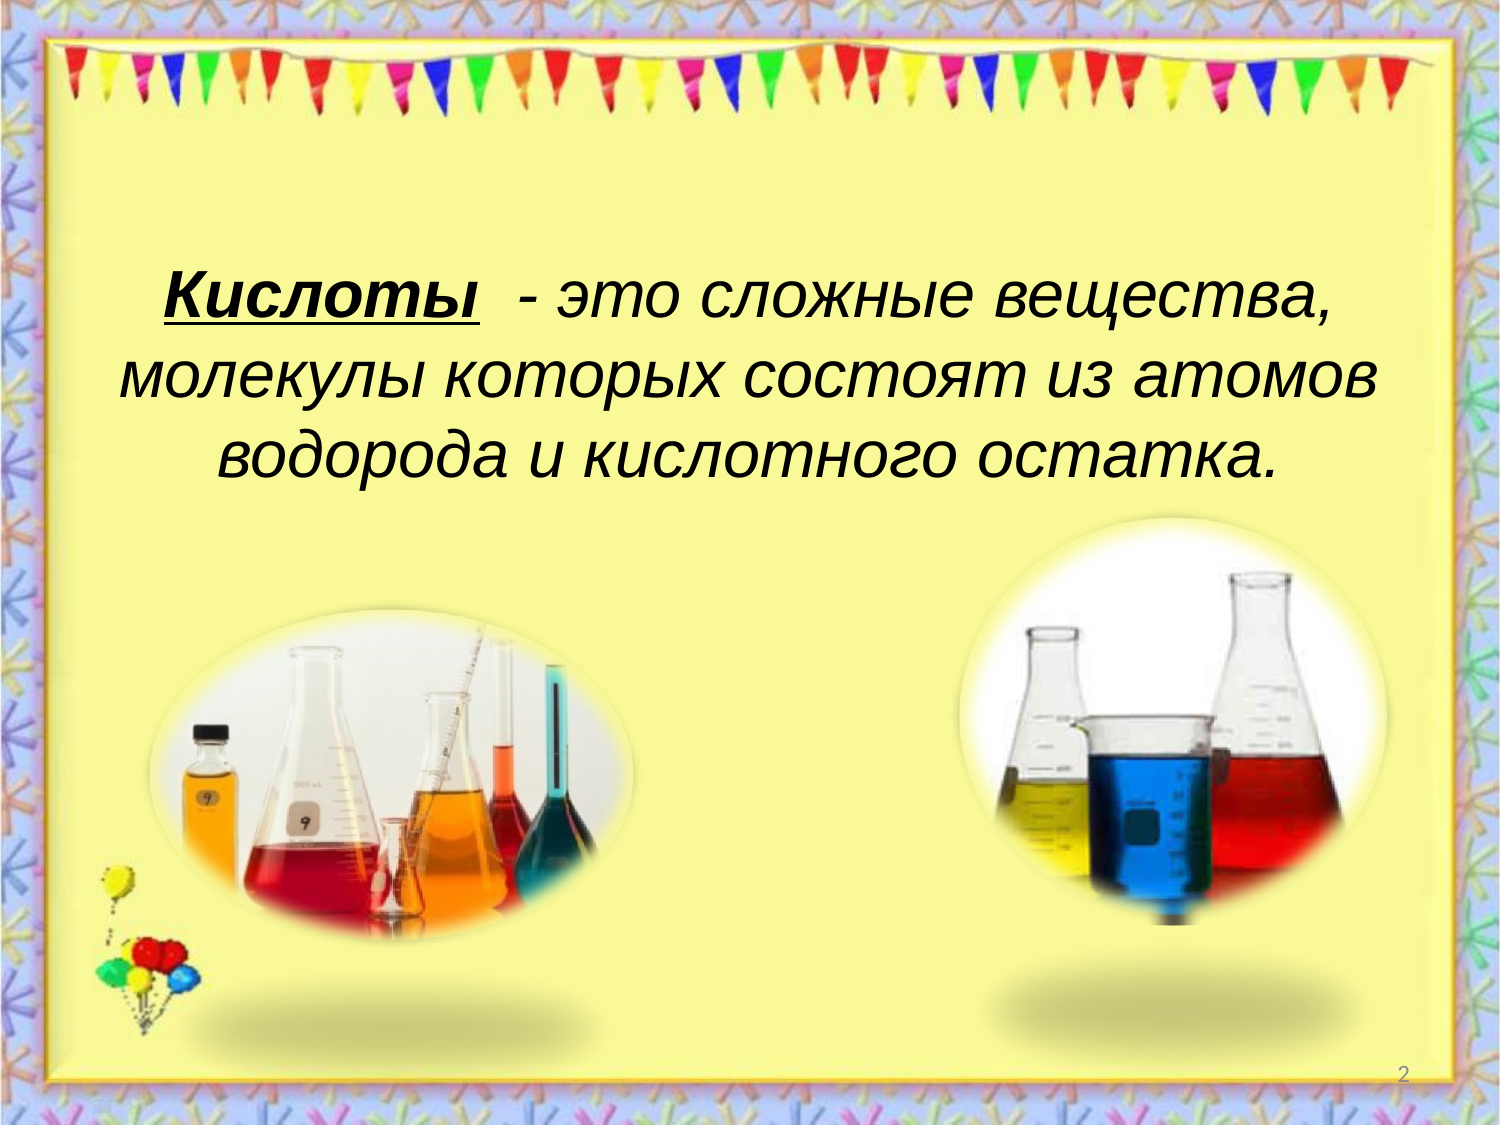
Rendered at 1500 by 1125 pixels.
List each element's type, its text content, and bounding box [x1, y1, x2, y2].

slide_number 2 [1421, 1042, 1425, 1103]
picture [0, 0, 1500, 1125]
list Кислоты - это сложные вещества, молекулы которых состоят из атомов водорода и кислотного остатка. [75, 243, 1425, 1005]
